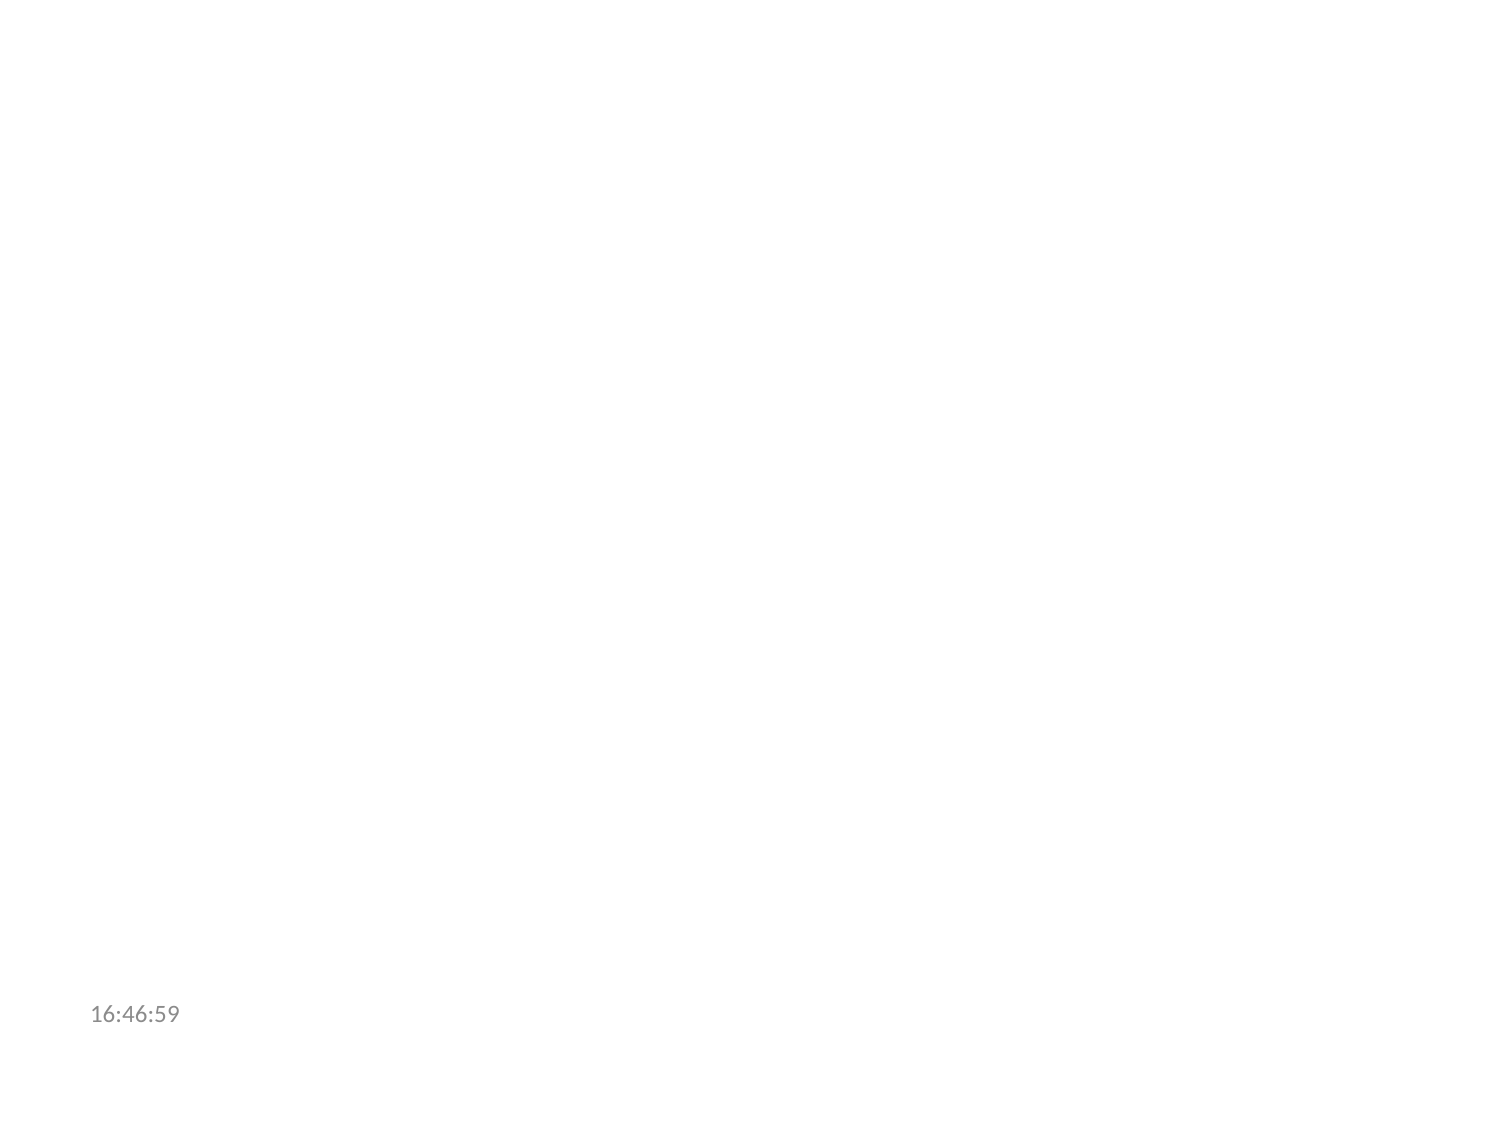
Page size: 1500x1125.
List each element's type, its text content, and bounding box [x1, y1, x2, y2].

text_box 15:35:09 [75, 982, 425, 1043]
